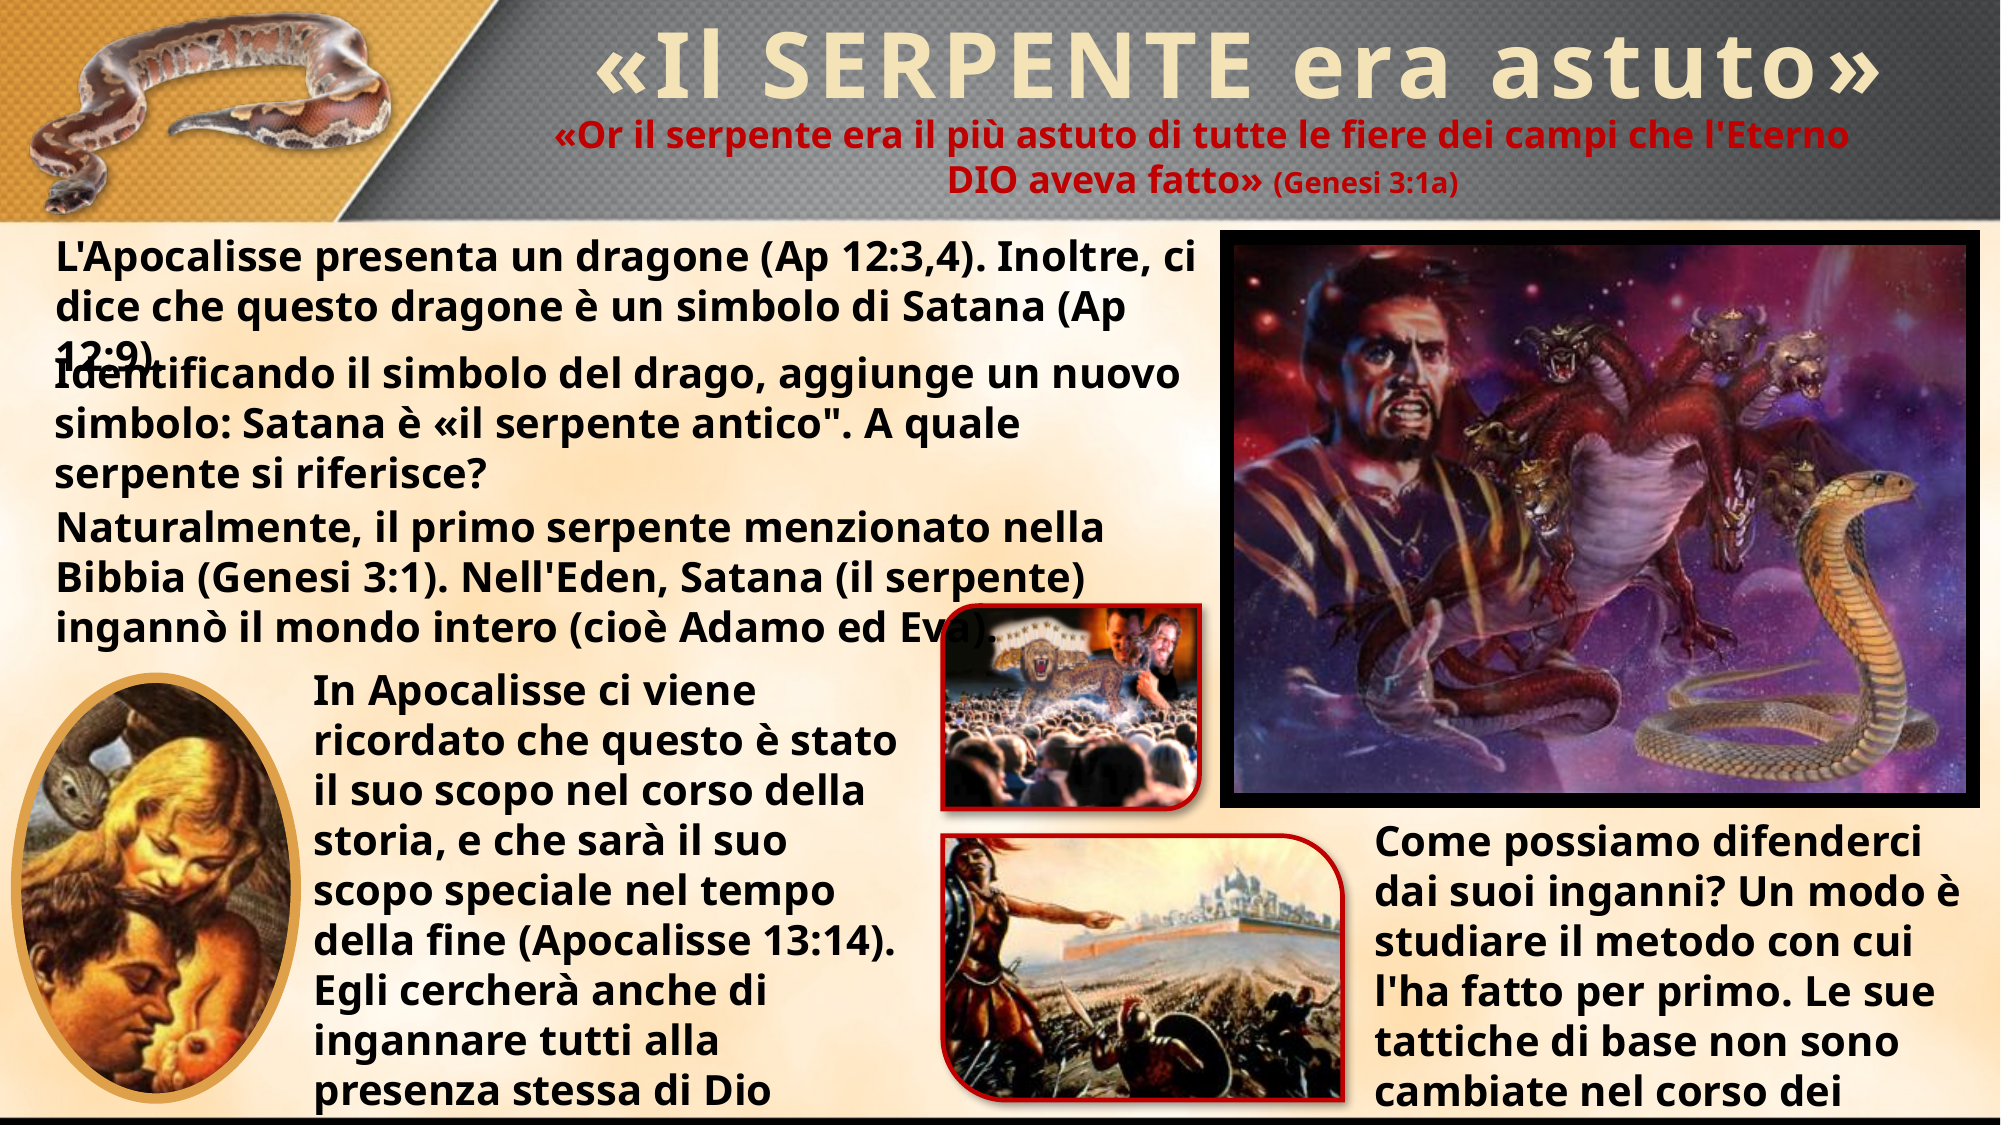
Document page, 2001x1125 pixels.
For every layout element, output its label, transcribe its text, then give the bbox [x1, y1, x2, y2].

picture [0, 0, 2001, 1125]
picture [1233, 244, 1967, 794]
text_box Identificando il simbolo del drago, aggiunge un nuovo simbolo: Satana è «il serpente antico". A quale serpente si riferisce? [40, 339, 1203, 505]
text_box L'Apocalisse presenta un dragone (Ap 12:3,4). Inoltre, ci dice che questo dragone è un simbolo di Satana (Ap 12:9). [40, 222, 1235, 388]
text_box Come possiamo difenderci dai suoi inganni? Un modo è studiare il metodo con cui l'ha fatto per primo. Le sue tattiche di base non sono cambiate nel corso dei secoli. [1359, 806, 1984, 1125]
picture [924, 388, 1359, 1125]
text_box Naturalmente, il primo serpente menzionato nella Bibbia (Genesi 3:1). Nell'Eden, Satana (il serpente) ingannò il mondo intero (cioè Adamo ed Eva). [40, 493, 1204, 658]
text_box «Il SERPENTE era astuto» [475, 0, 2000, 125]
text_box «Or il serpente era il più astuto di tutte le fiere dei campi che l'Eterno DIO aveva fatto» (Genesi 3:1a) [535, 104, 1870, 209]
text_box In Apocalisse ci viene ricordato che questo è stato il suo scopo nel corso della storia, e che sarà il suo scopo speciale nel tempo della fine (Apocalisse 13:14). Egli cercherà anche di ingannare tutti alla presenza stessa di Dio (Apocalisse 20:8). [298, 658, 924, 1125]
